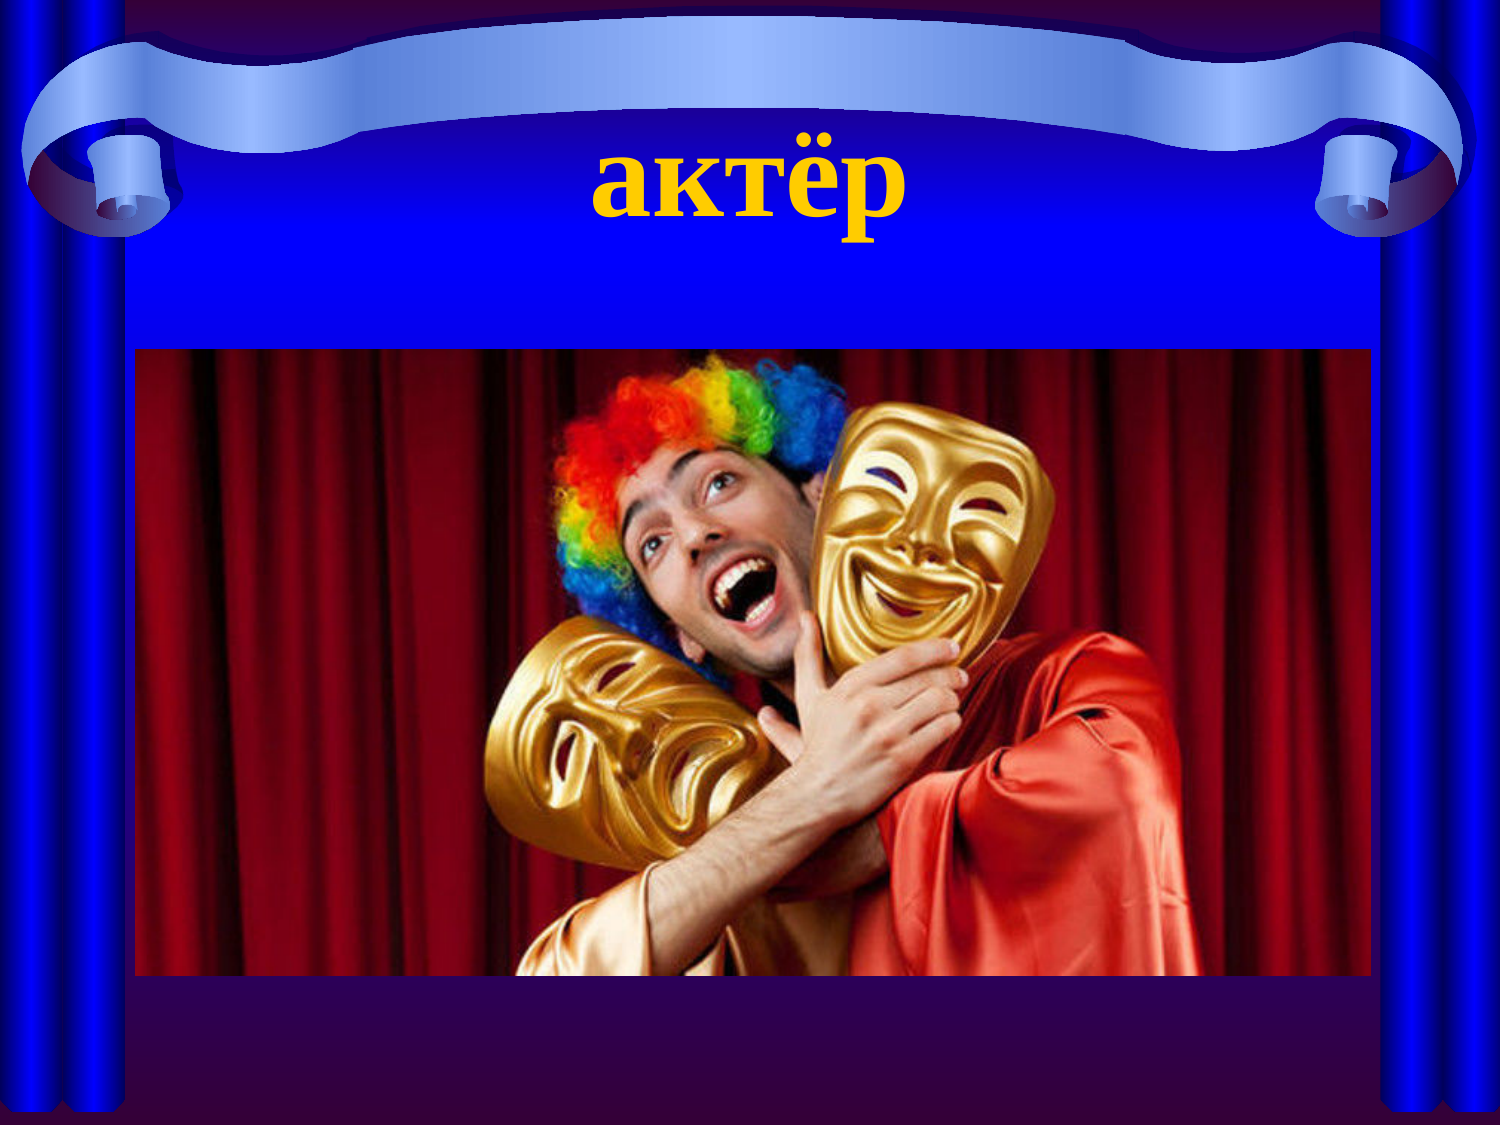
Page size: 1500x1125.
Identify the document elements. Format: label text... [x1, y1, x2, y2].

title актёр [112, 101, 1388, 232]
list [135, 349, 1371, 977]
